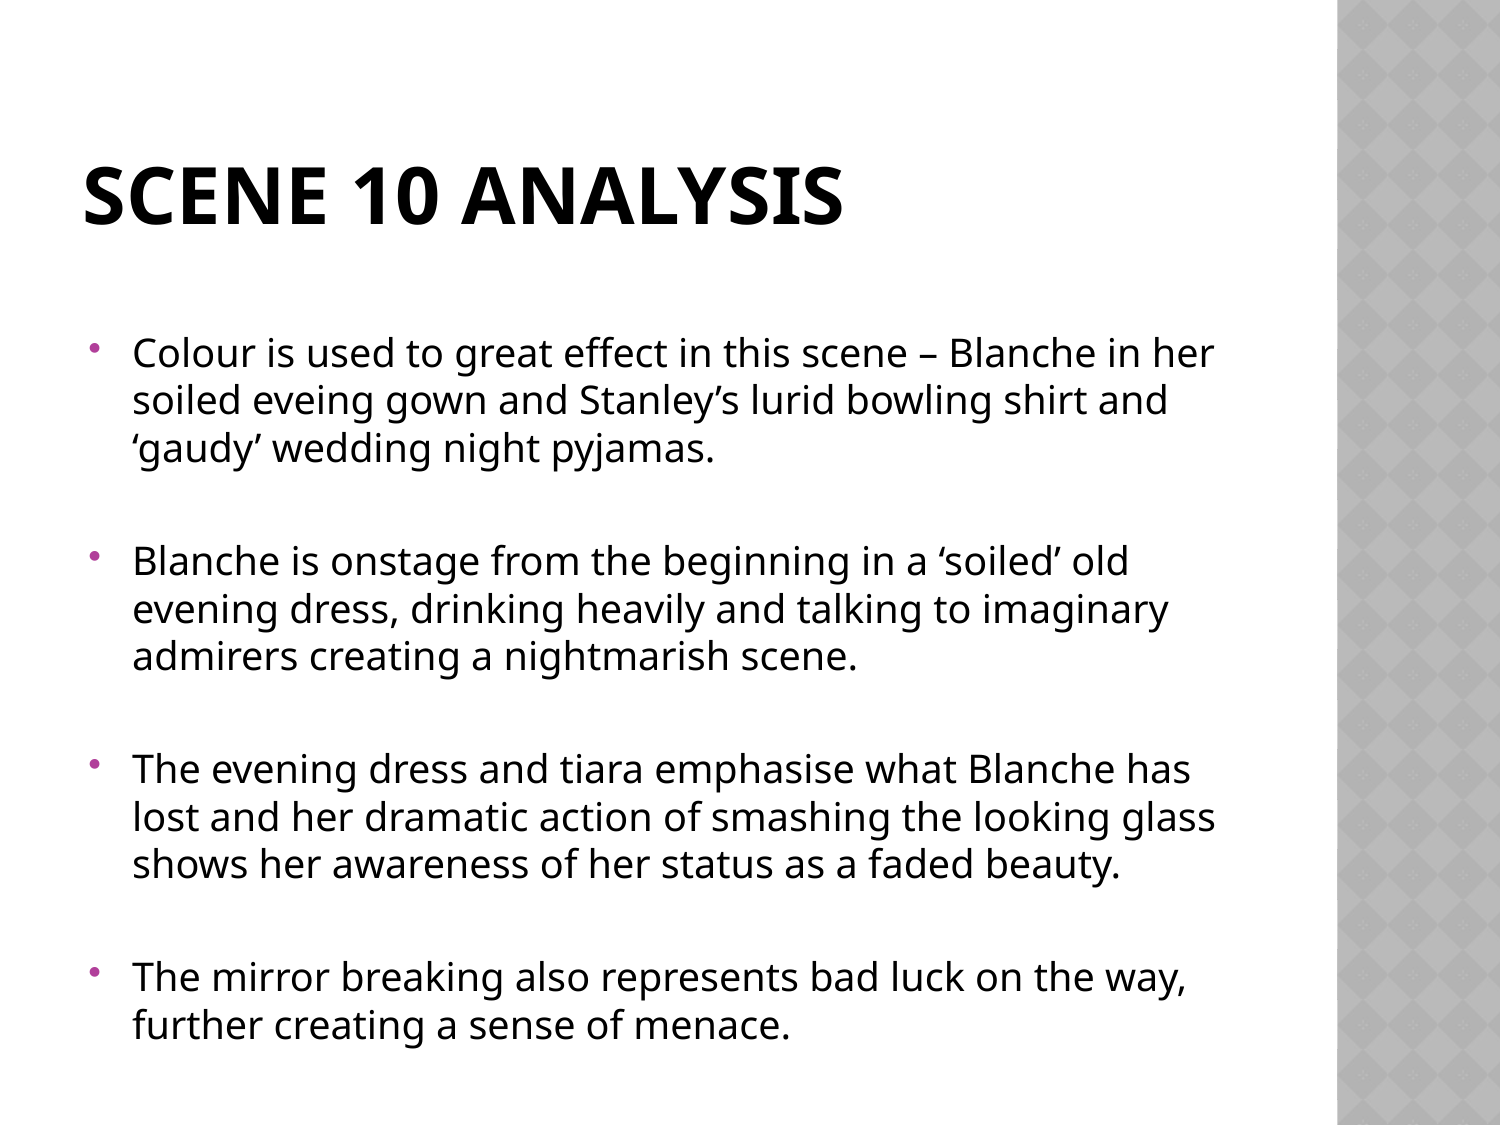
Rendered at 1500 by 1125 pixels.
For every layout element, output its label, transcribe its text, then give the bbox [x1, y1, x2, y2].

list Colour is used to great effect in this scene – Blanche in her soiled eveing gown and Stanley’s lurid bowling shirt and ‘gaudy’ wedding night pyjamas. Blanche is onstage from the beginning in a ‘soiled’ old evening dress, drinking heavily and talking to imaginary admirers creating a nightmarish scene. The evening dress and tiara emphasise what Blanche has lost and her dramatic action of smashing the looking glass shows her awareness of her status as a faded beauty. The mirror breaking also represents bad luck on the way, further creating a sense of menace. [75, 264, 1263, 1059]
title SCENE 10 ANALYSIS [75, 52, 1263, 240]
